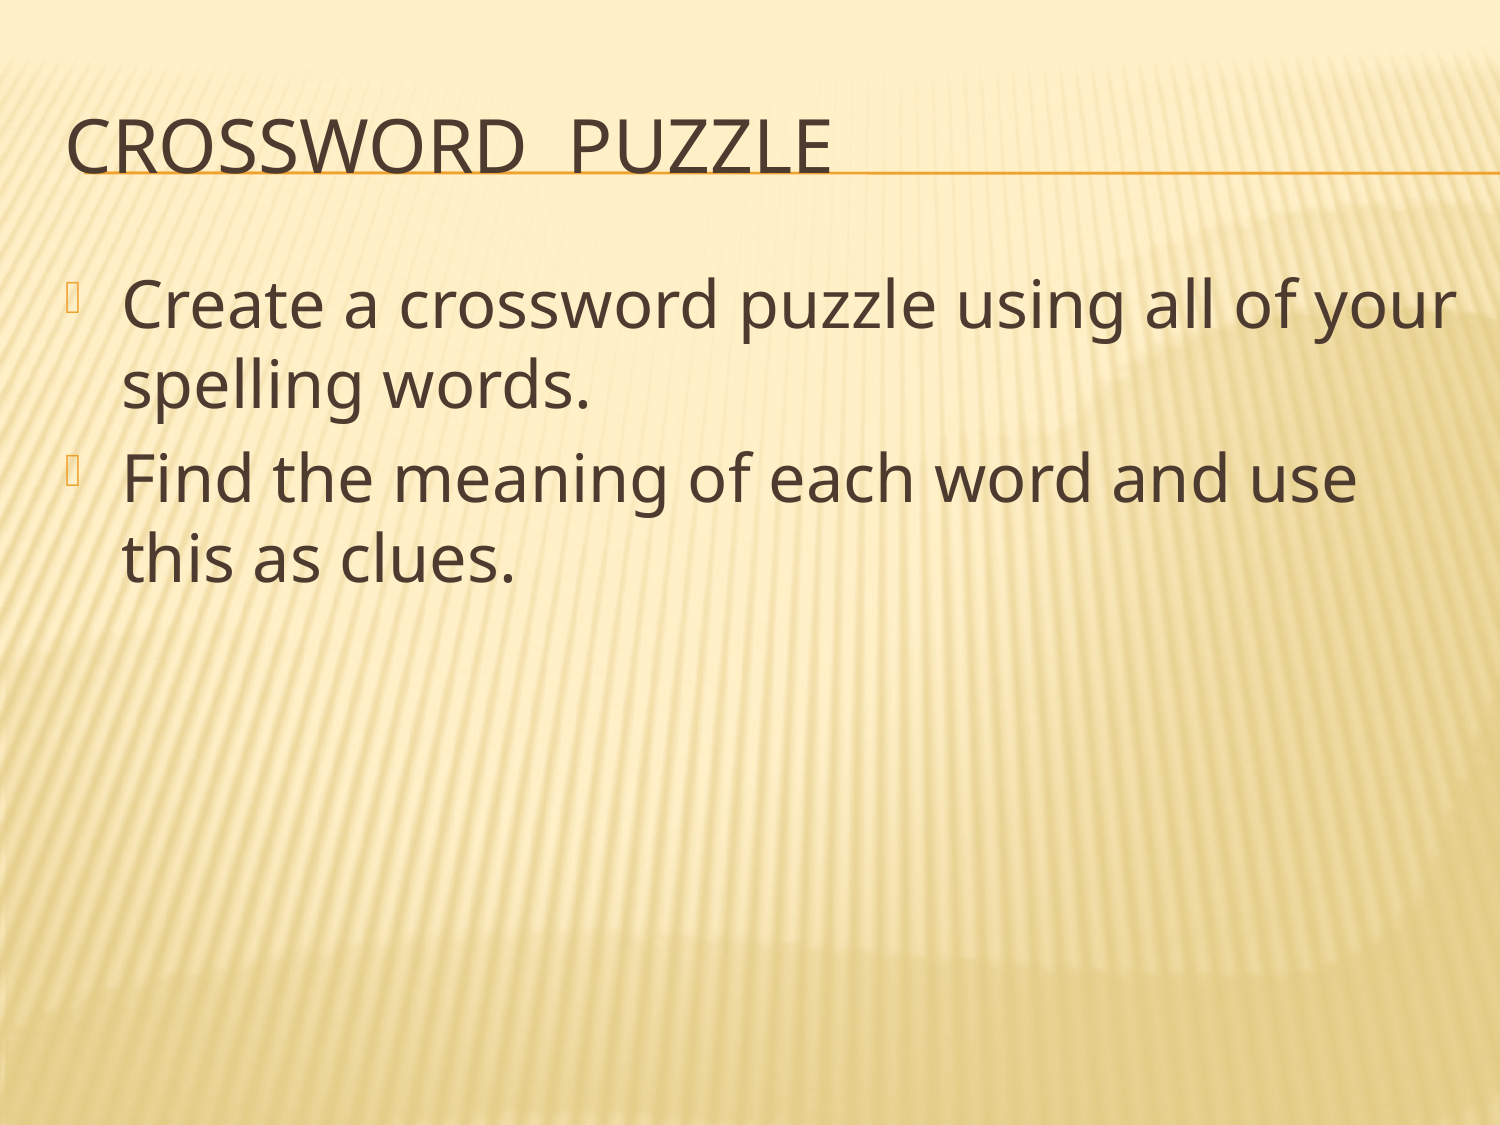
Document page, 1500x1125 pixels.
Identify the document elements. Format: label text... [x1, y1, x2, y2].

list Create a crossword puzzle using all of your spelling words. Find the meaning of each word and use this as clues. [50, 254, 1475, 998]
title crossWord puzzle [50, 75, 1475, 213]
